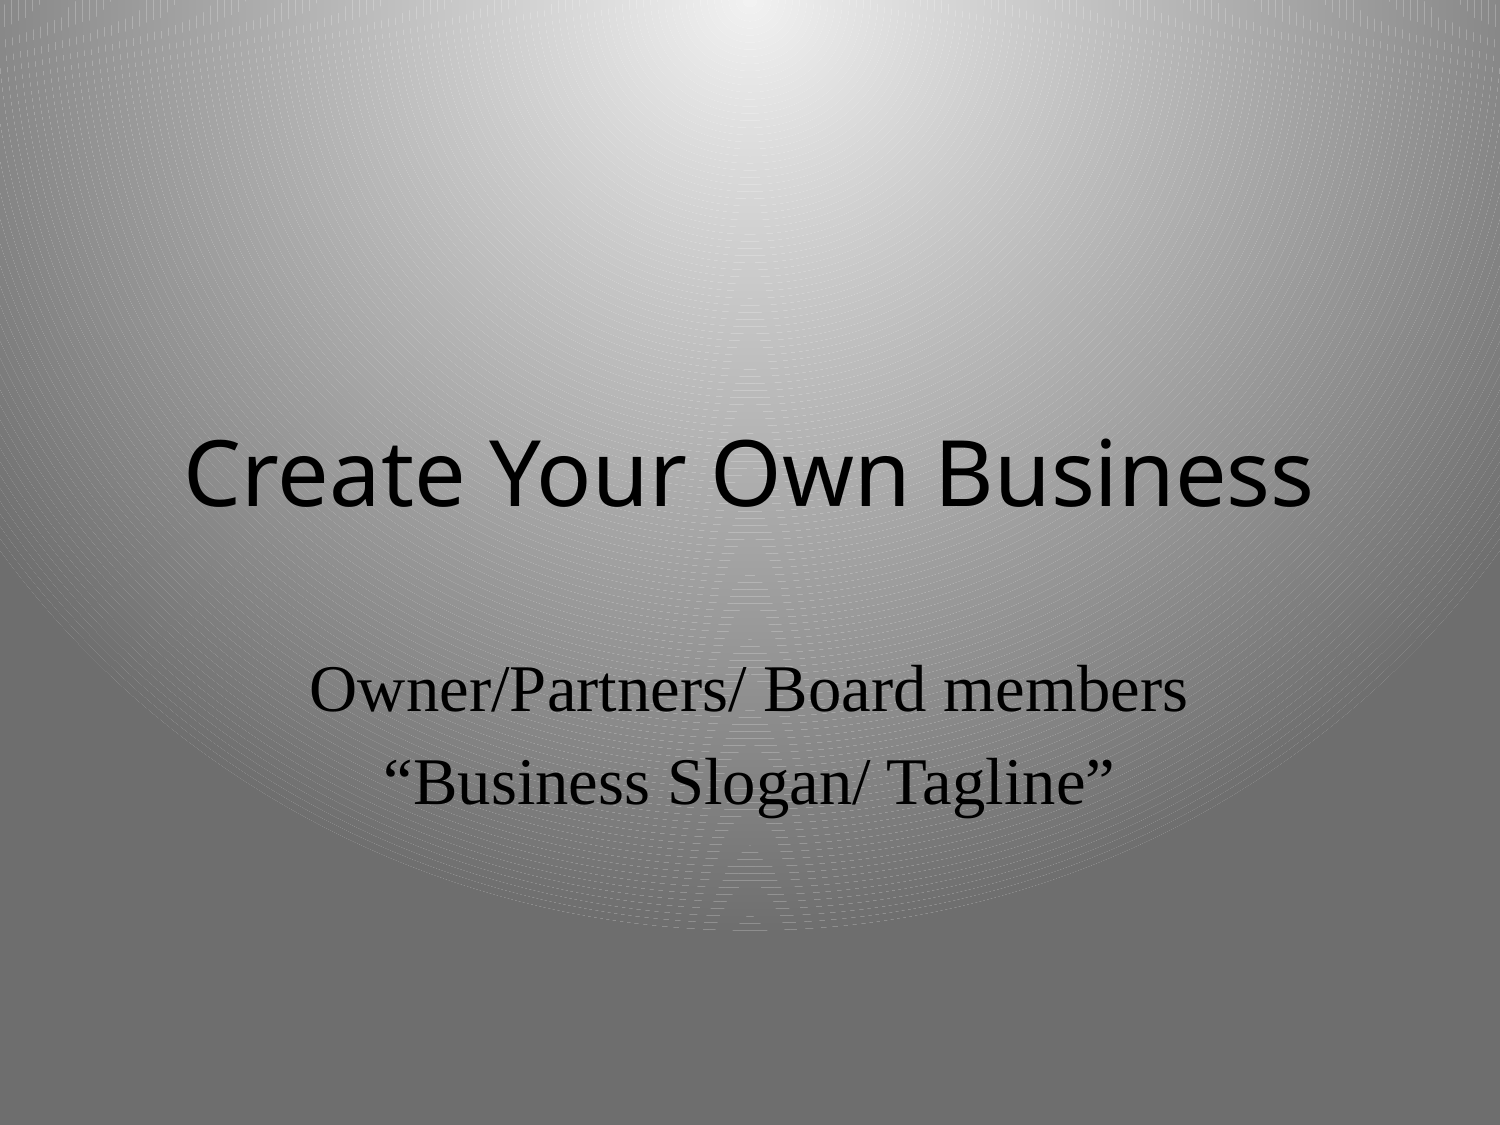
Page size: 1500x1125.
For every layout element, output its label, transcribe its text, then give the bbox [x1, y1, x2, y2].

subtitle Owner/Partners/ Board members “Business Slogan/ Tagline” [225, 637, 1275, 925]
title Create Your Own Business [112, 349, 1388, 591]
